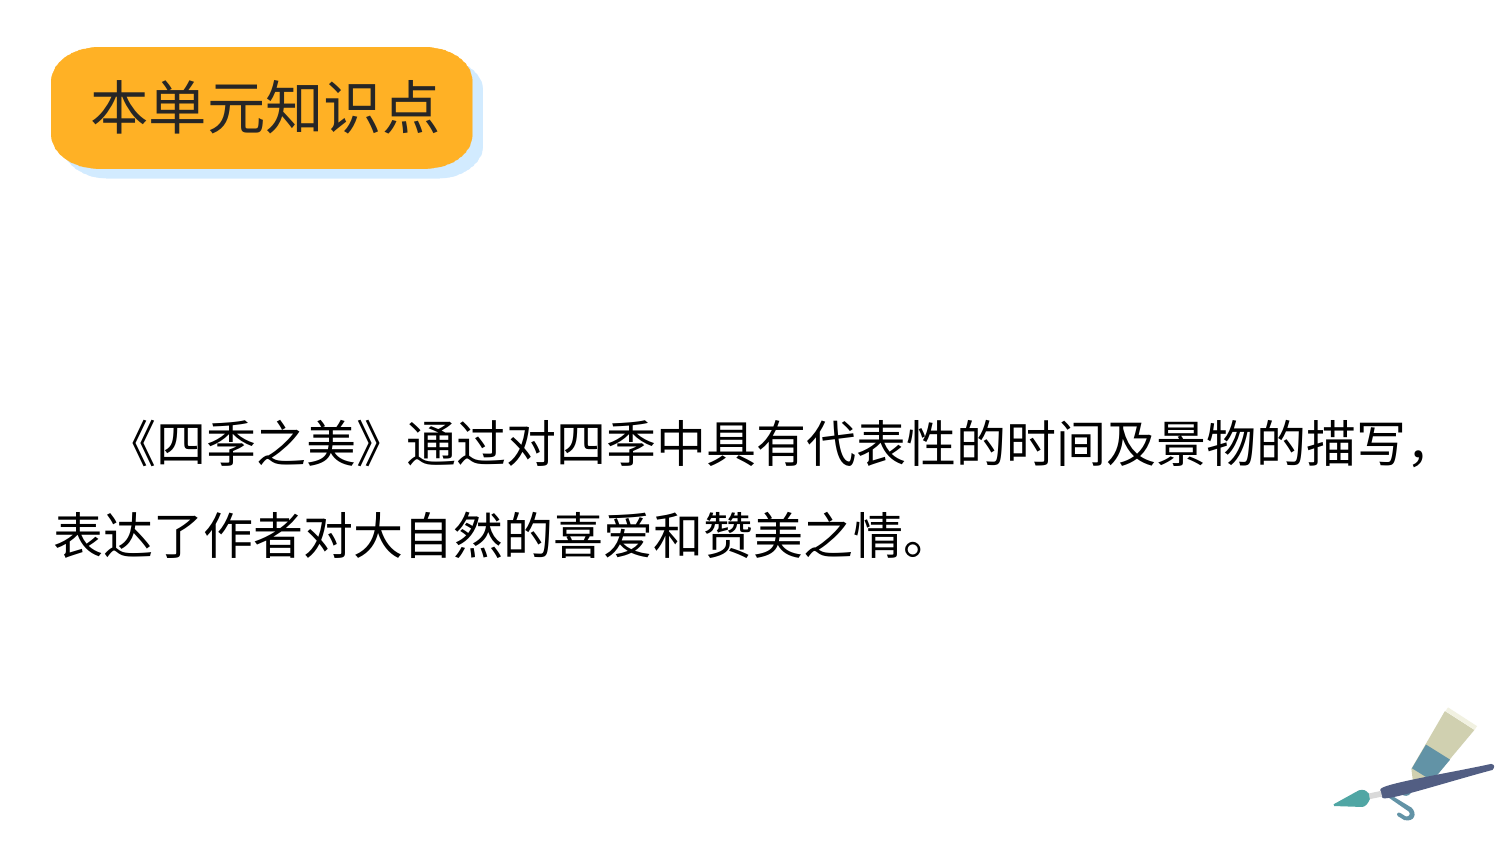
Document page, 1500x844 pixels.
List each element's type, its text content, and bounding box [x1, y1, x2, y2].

text_box 《四季之美》通过对四季中具有代表性的时间及景物的描写，表达了作者对大自然的喜爱和赞美之情。 [42, 363, 1458, 570]
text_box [1358, 708, 1481, 844]
picture [51, 47, 483, 179]
